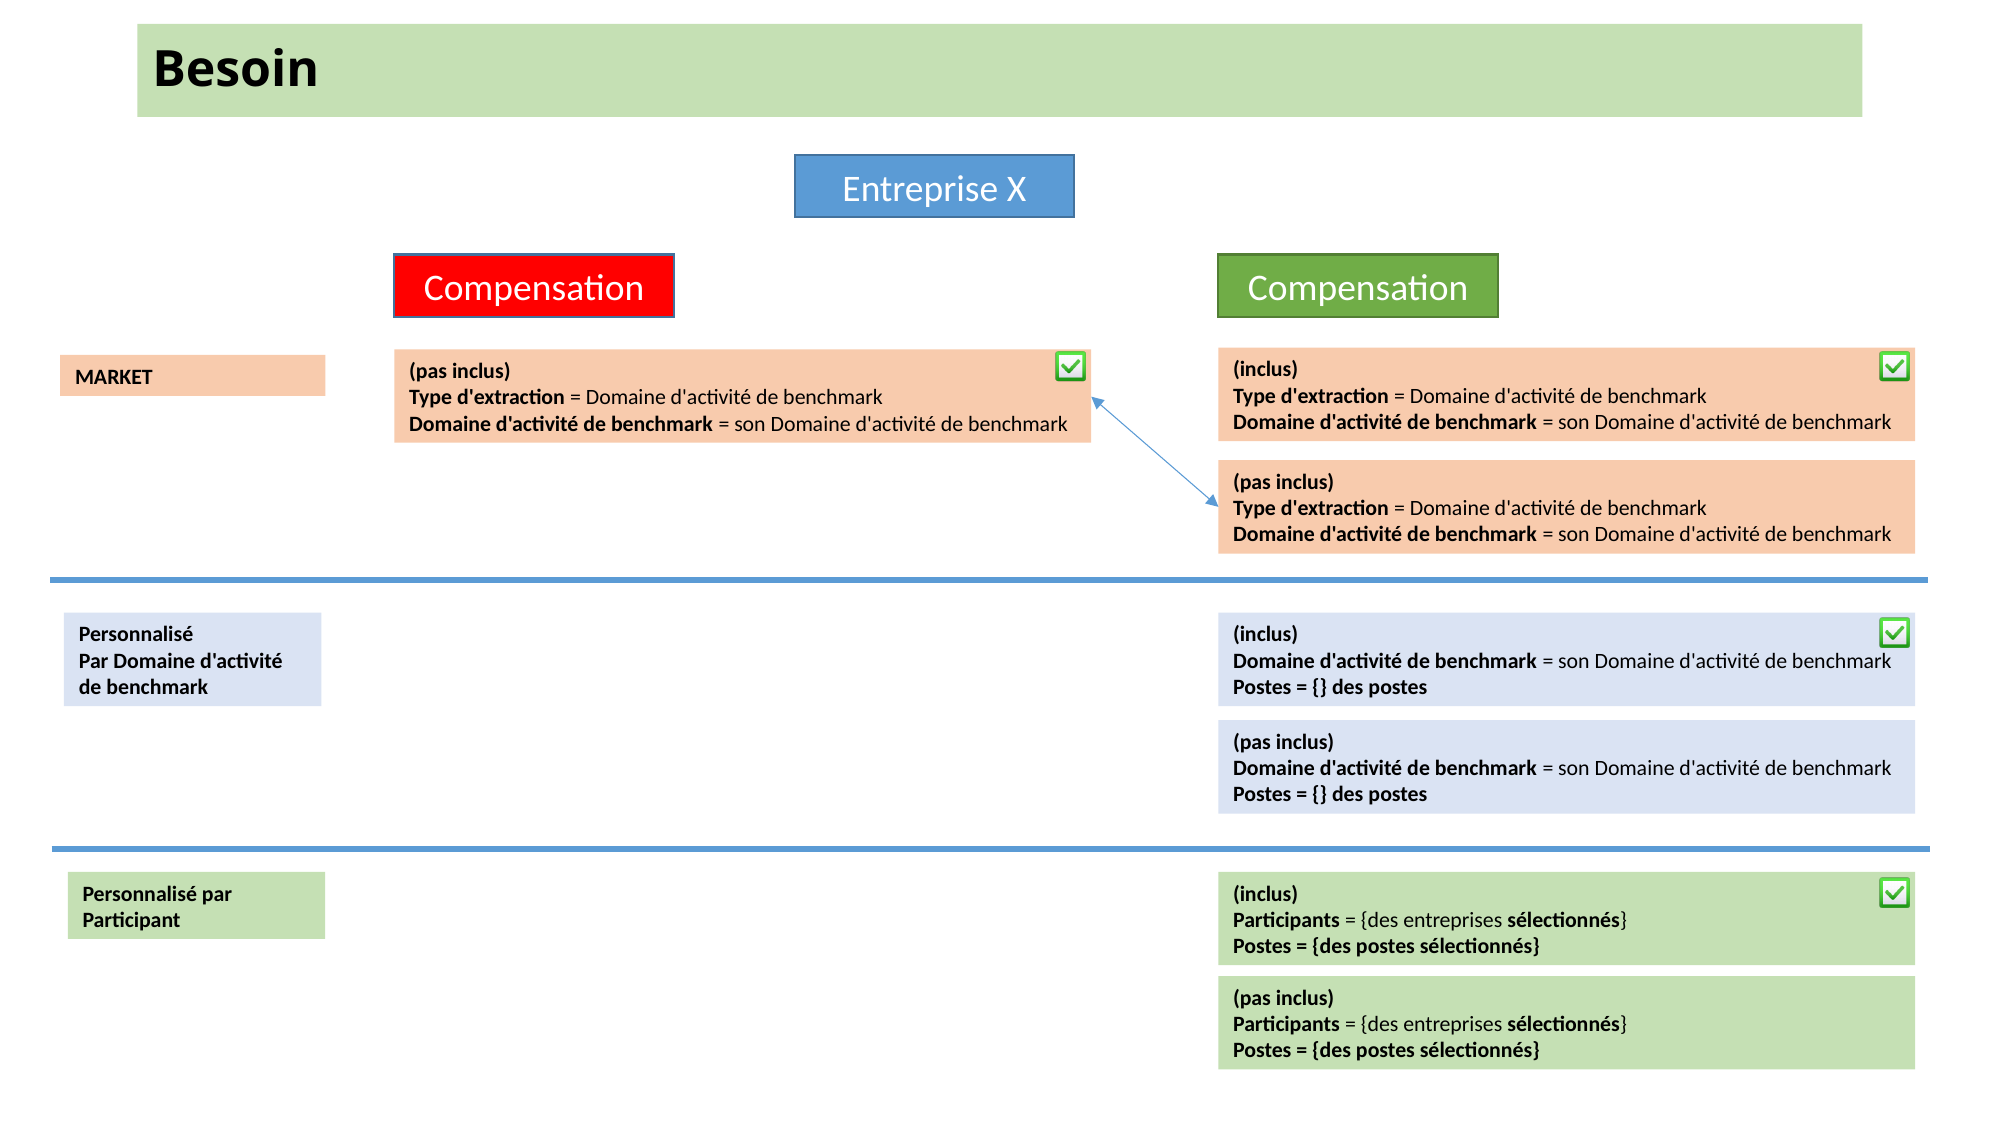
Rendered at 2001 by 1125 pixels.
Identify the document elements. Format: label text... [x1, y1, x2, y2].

text_box Personnalisé par Participant [67, 871, 326, 939]
text_box (pas inclus) Participants = {des entreprises sélectionnés} Postes = {des postes sélectionnés} [1218, 976, 1916, 1070]
text_box (pas inclus) Type d'extraction = Domaine d'activité de benchmark Domaine d'activité de benchmark = son Domaine d'activité de benchmark [1218, 460, 1916, 554]
text_box Personnalisé Par Domaine d'activité de benchmark [63, 612, 322, 707]
picture [1873, 611, 1916, 654]
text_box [1091, 396, 1219, 508]
text_box (pas inclus) Domaine d'activité de benchmark = son Domaine d'activité de benchmark Postes = {} des postes [1218, 720, 1916, 814]
picture [1873, 871, 1916, 914]
text_box Compensation [1217, 253, 1499, 318]
text_box (inclus) Domaine d'activité de benchmark = son Domaine d'activité de benchmark Postes = {} des postes [1218, 612, 1916, 707]
picture [1873, 344, 1916, 387]
text_box (inclus) Type d'extraction = Domaine d'activité de benchmark Domaine d'activité de benchmark = son Domaine d'activité de benchmark [1218, 347, 1916, 442]
text_box Entreprise X [794, 154, 1075, 218]
text_box (inclus) Participants = {des entreprises sélectionnés} Postes = {des postes sélectionnés} [1218, 871, 1916, 966]
text_box (pas inclus) Type d'extraction = Domaine d'activité de benchmark Domaine d'activité de benchmark = son Domaine d'activité de benchmark [394, 349, 1092, 443]
text_box Compensation [393, 253, 675, 318]
title Besoin [137, 23, 1863, 117]
picture [1049, 344, 1092, 387]
text_box MARKET [60, 354, 326, 396]
